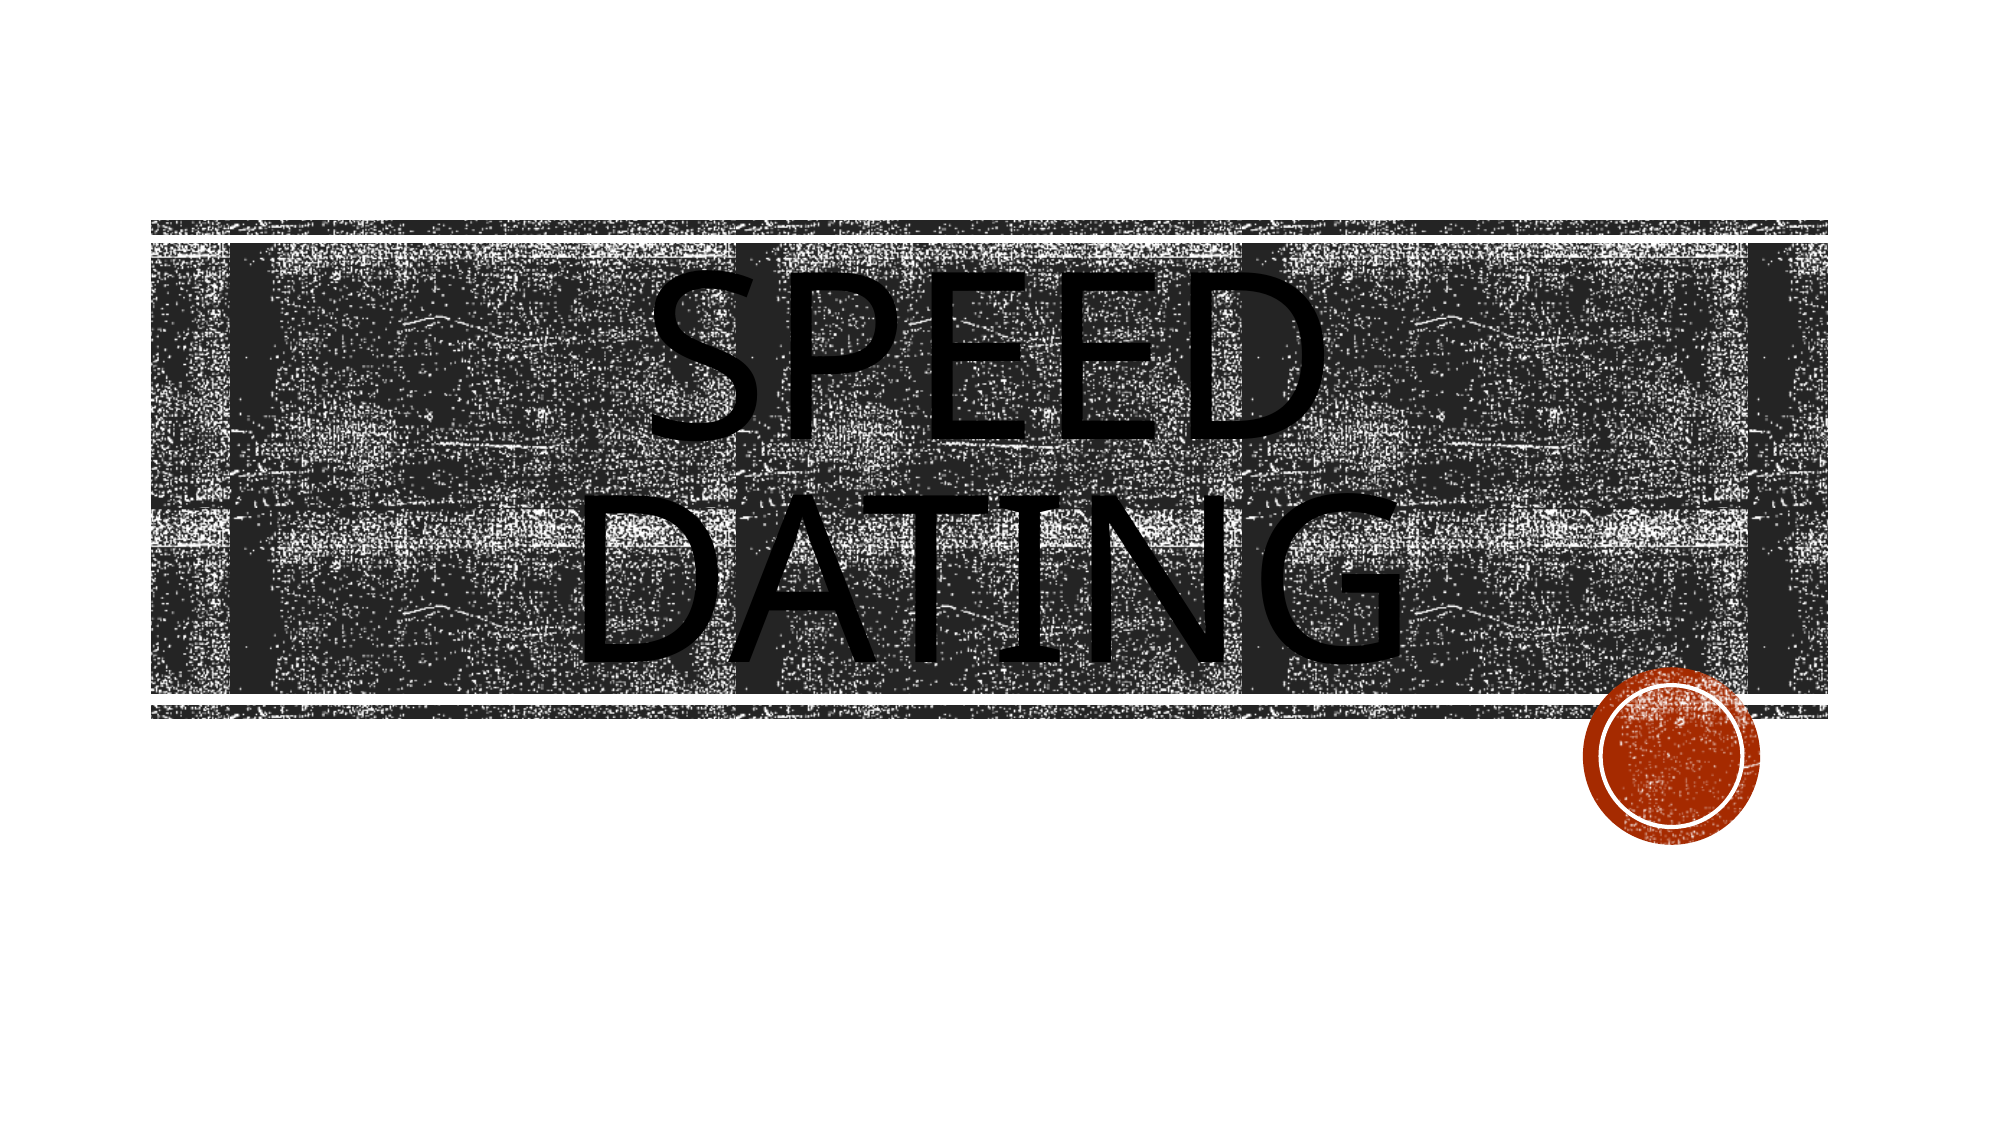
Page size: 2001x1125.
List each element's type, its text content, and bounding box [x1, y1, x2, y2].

title SPEED DATING [172, 234, 1808, 733]
